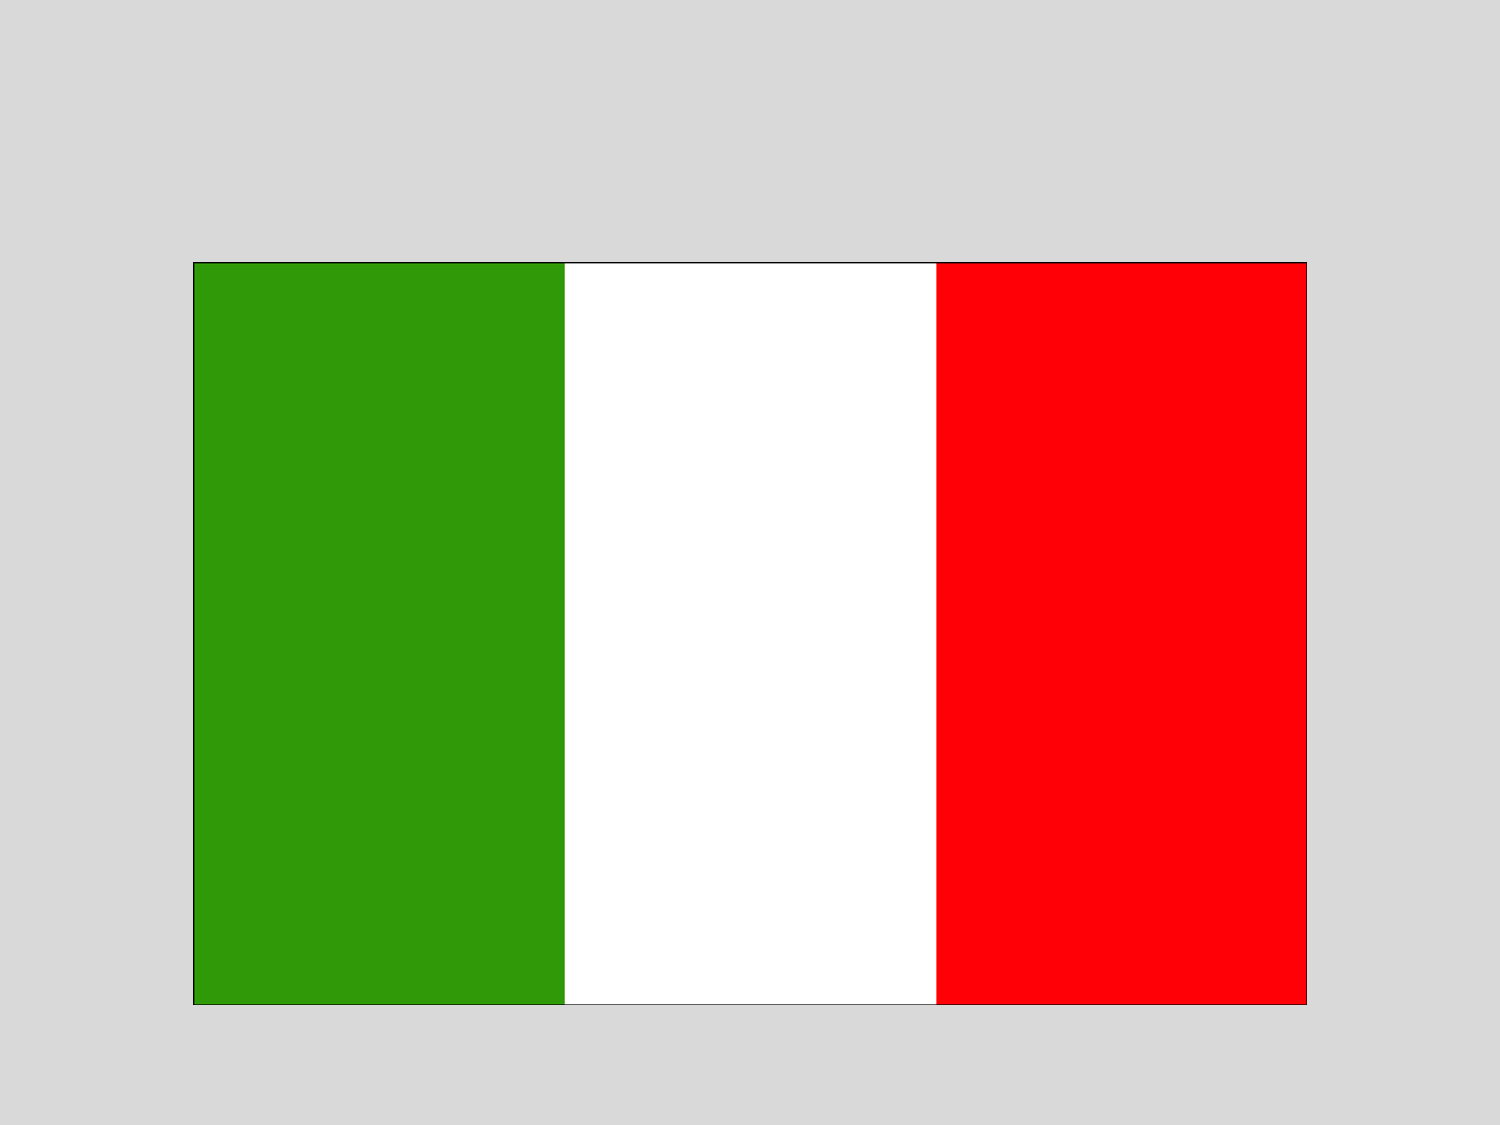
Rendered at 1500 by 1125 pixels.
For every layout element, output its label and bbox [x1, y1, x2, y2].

picture [193, 262, 1307, 1006]
